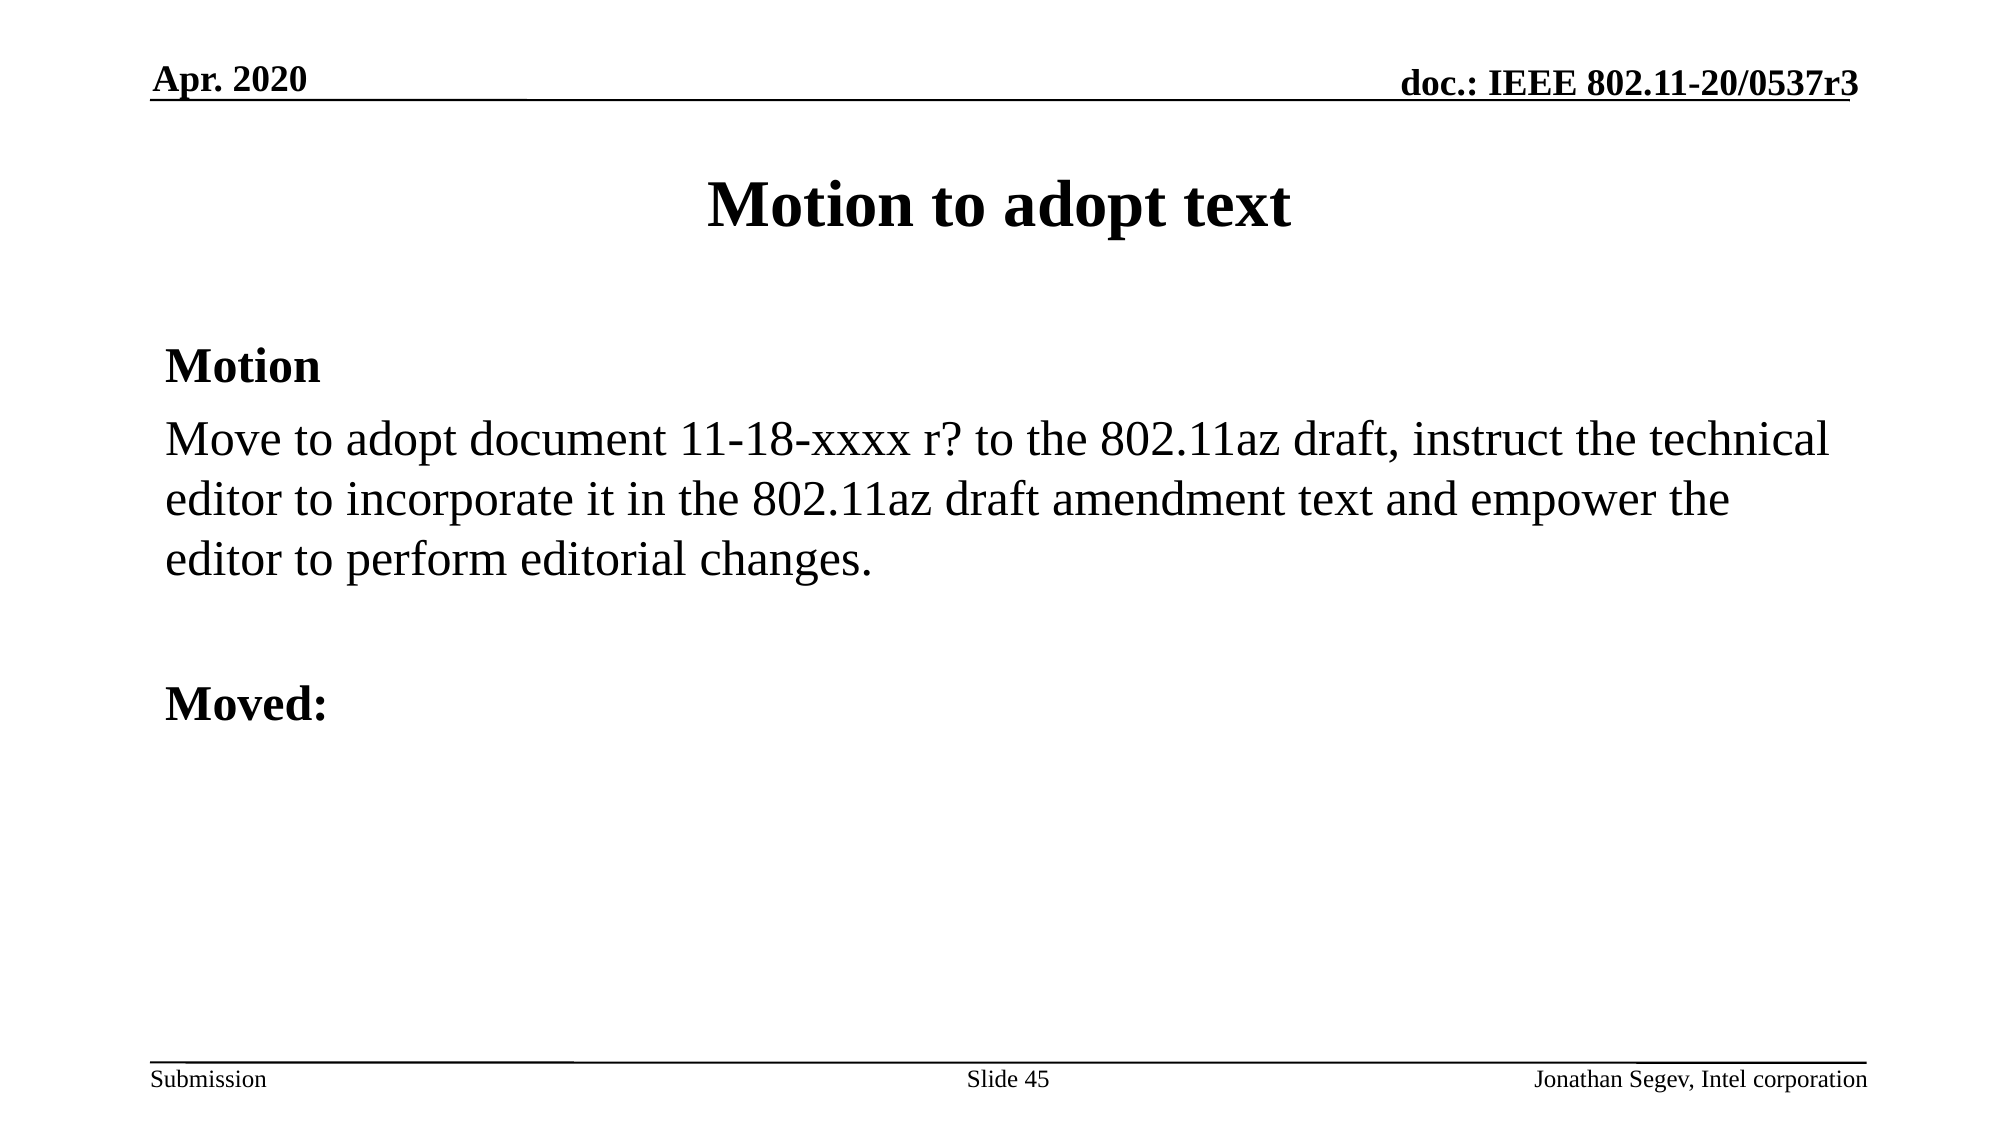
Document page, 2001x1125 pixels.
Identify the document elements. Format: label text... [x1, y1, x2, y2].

slide_number Slide 45 [950, 1061, 1067, 1123]
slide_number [152, 54, 563, 100]
title Motion to adopt text [149, 112, 1850, 288]
footer Jonathan Segev, Intel corporation [1171, 1061, 1869, 1093]
list Motion Move to adopt document 11-18-xxxx r? to the 802.11az draft, instruct the technical editor to incorporate it in the 802.11az draft amendment text and empower the editor to perform editorial changes. Moved: [149, 324, 1850, 1000]
